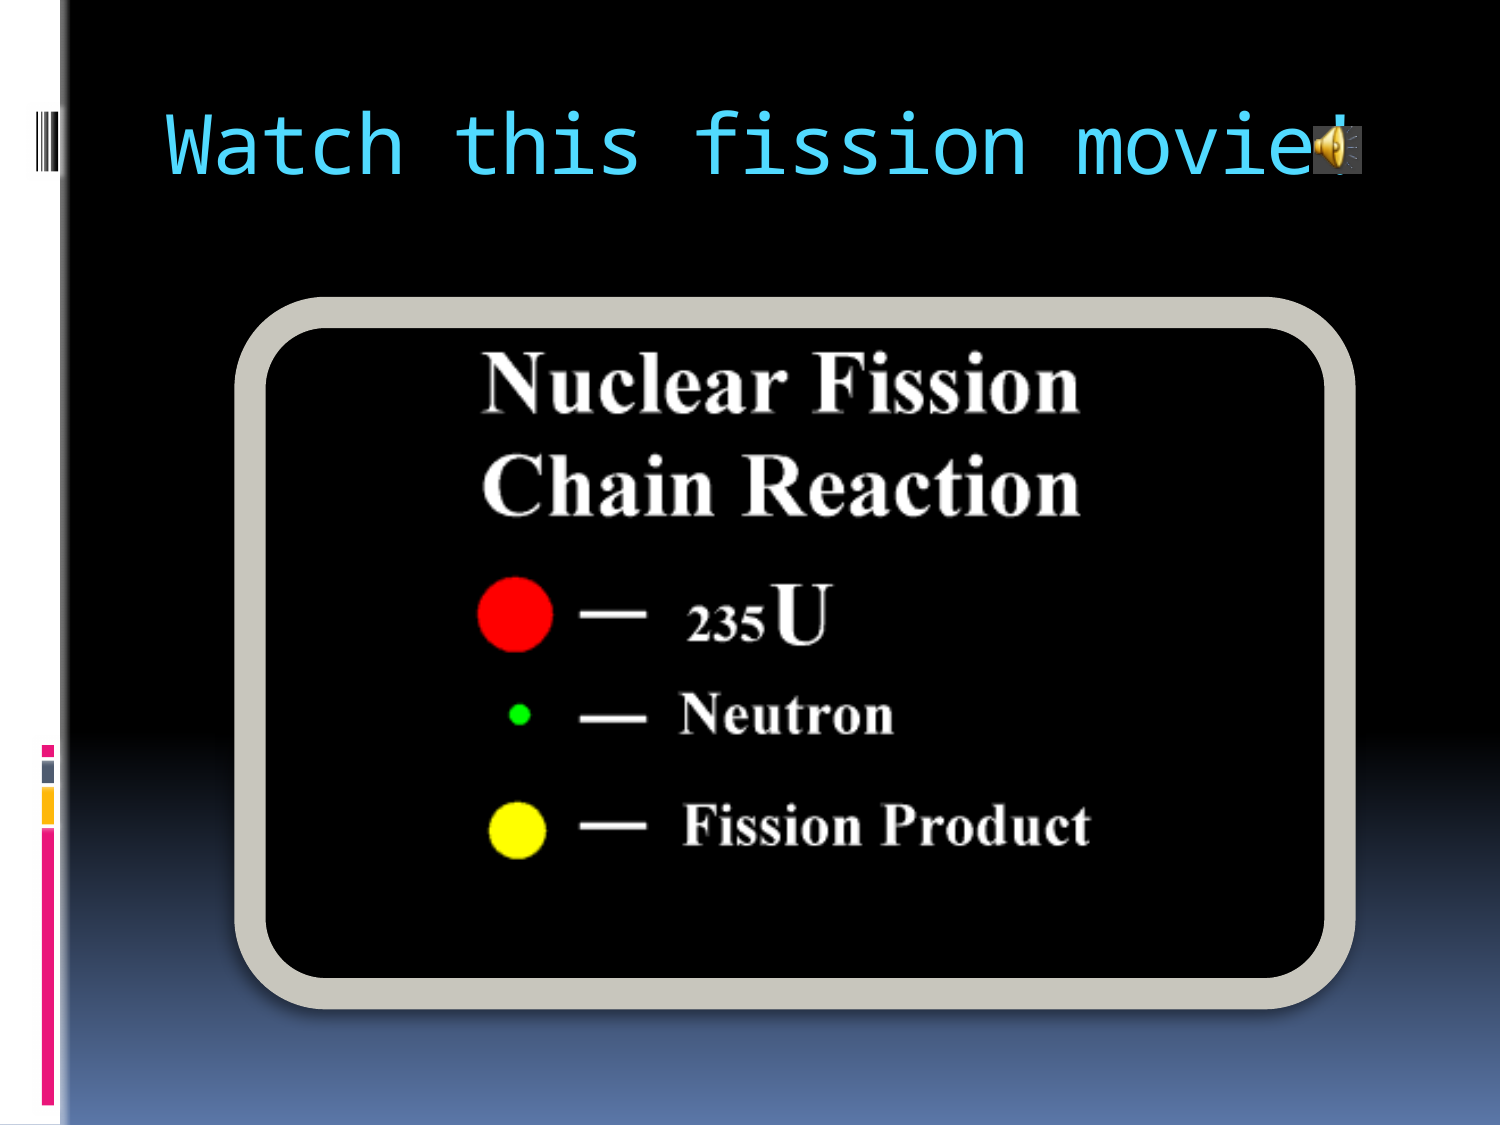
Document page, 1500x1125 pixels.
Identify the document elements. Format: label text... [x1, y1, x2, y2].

picture [249, 311, 1341, 995]
title Watch this fission movie! [150, 83, 1425, 234]
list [1312, 124, 1363, 176]
